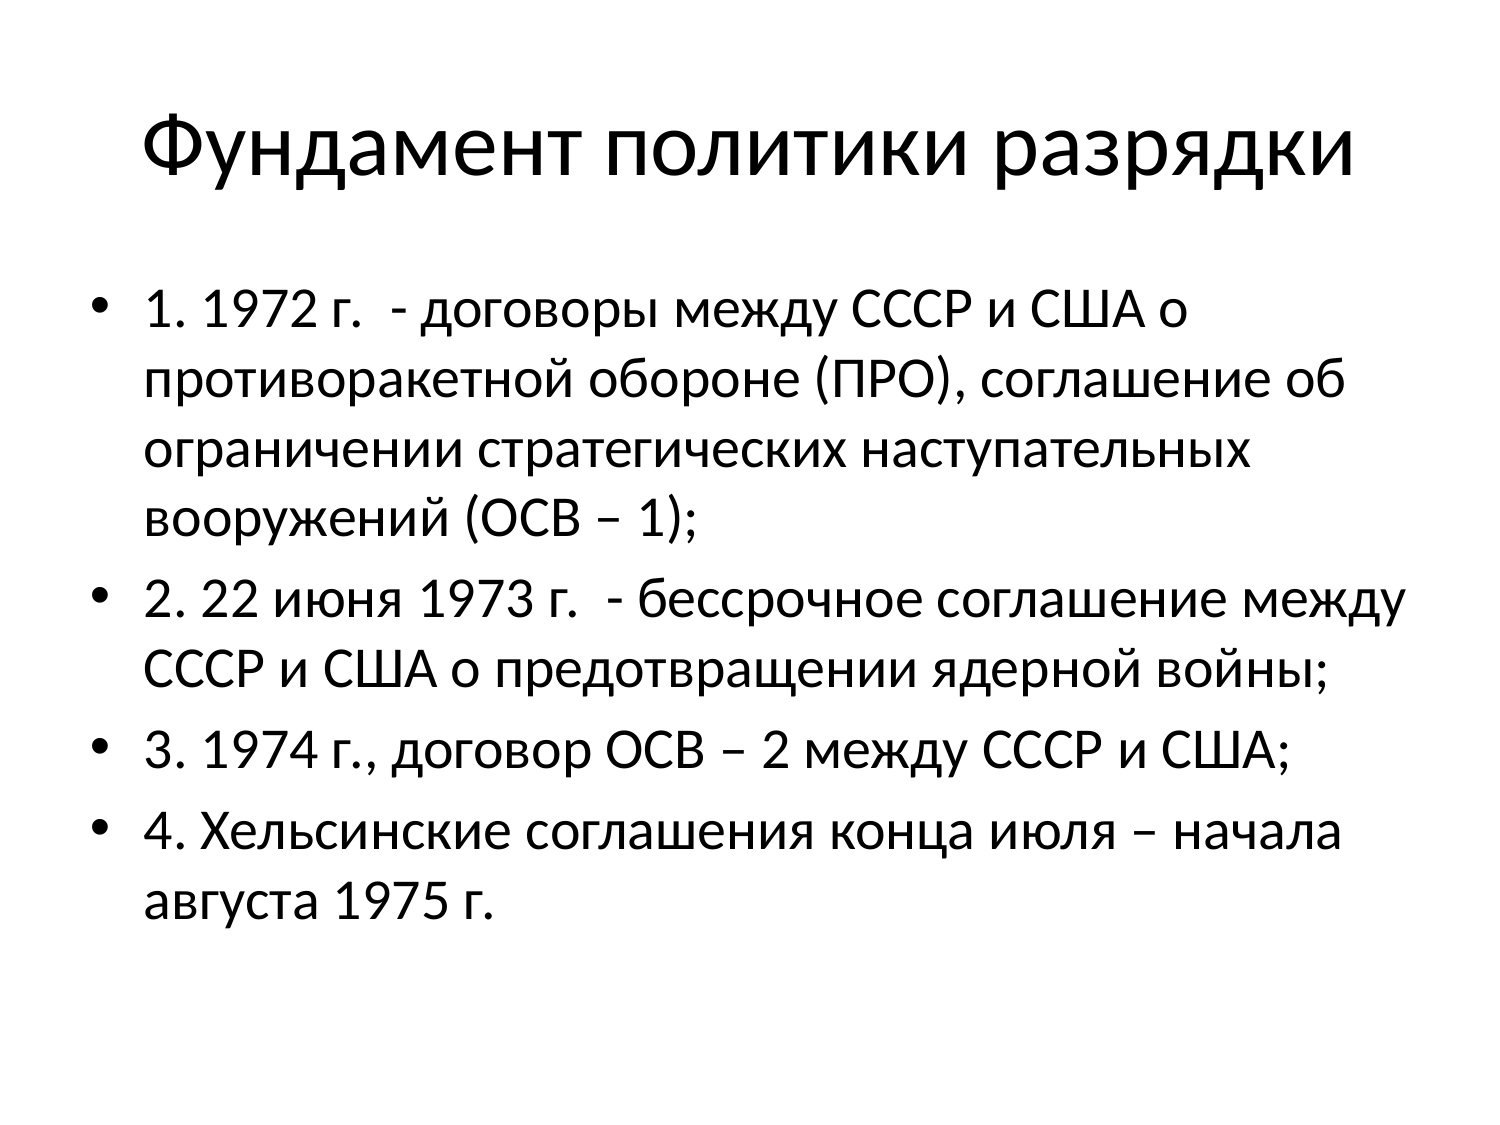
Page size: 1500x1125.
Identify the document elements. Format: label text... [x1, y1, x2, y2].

text_box Фундамент политики разрядки [74, 45, 1425, 233]
text_box 1. 1972 г. - договоры между СССР и США о противоракетной обороне (ПРО), соглашение об ограничении стратегических наступательных вооружений (ОСВ – 1); 2. 22 июня 1973 г. - бессрочное соглашение между СССР и США о предотвращении ядерной войны; 3. 1974 г., договор ОСВ – 2 между СССР и США; 4. Хельсинские соглашения конца июля – начала августа 1975 г. [74, 262, 1425, 1005]
